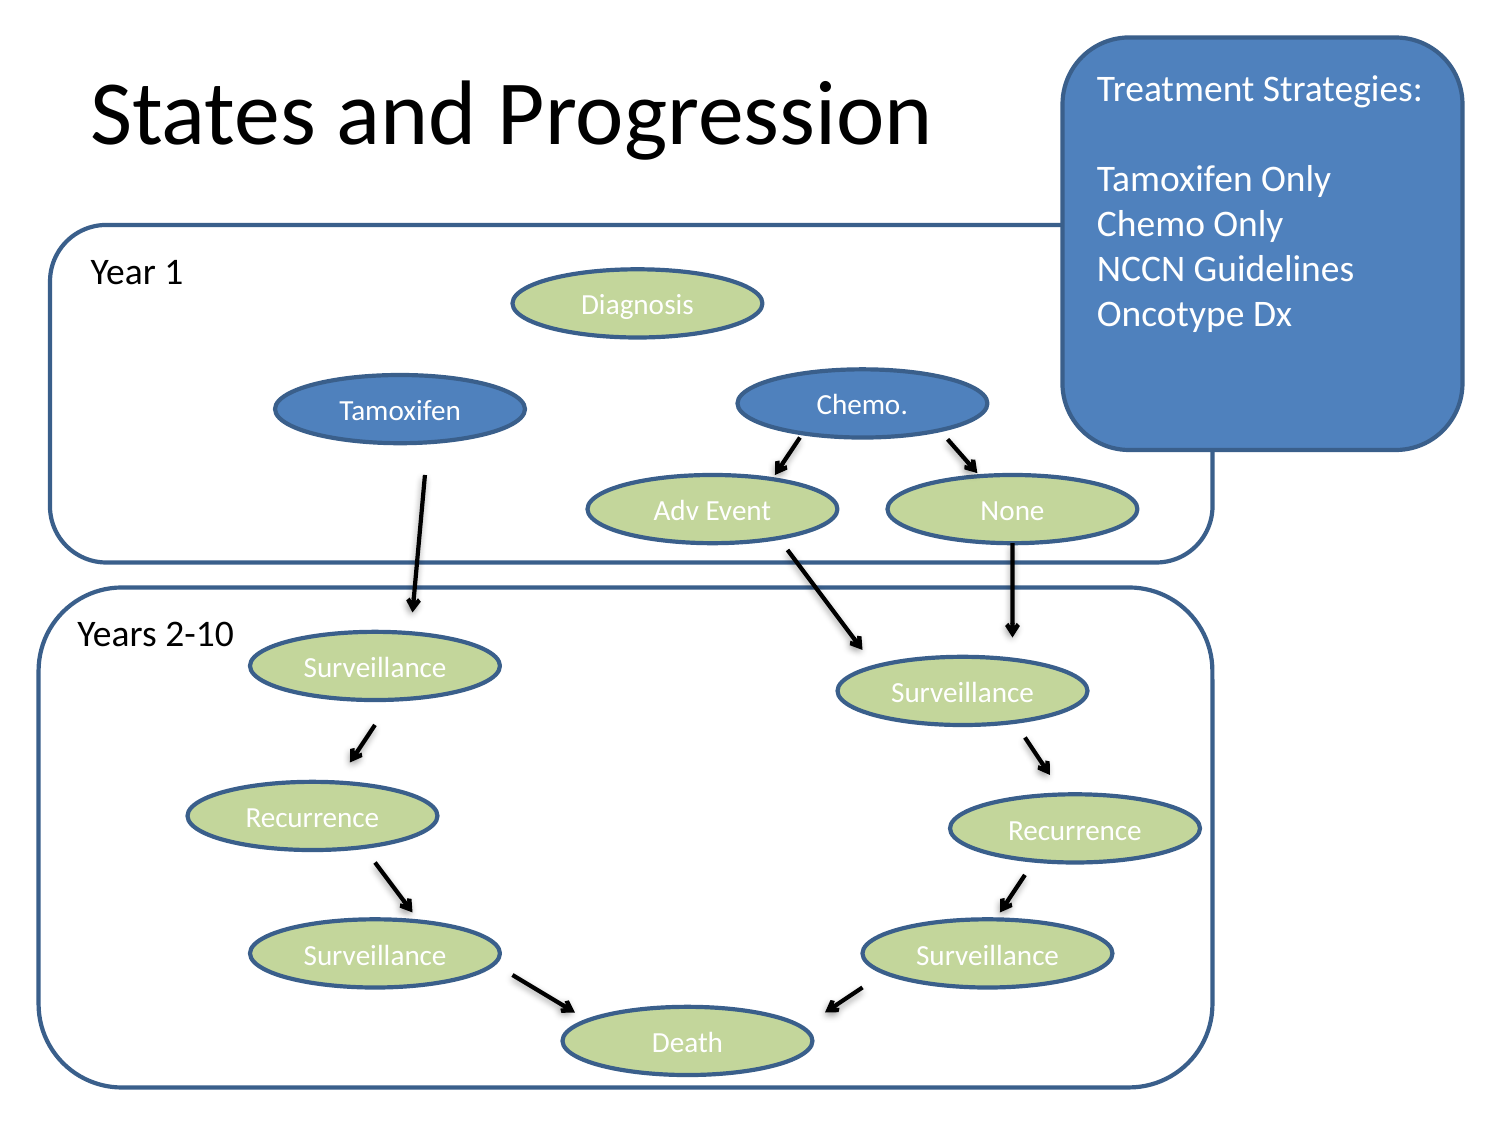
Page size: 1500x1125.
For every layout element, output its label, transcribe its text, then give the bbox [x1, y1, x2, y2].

title States and Progression [75, 45, 1092, 231]
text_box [512, 974, 576, 1013]
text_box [1024, 737, 1051, 776]
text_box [999, 874, 1026, 913]
text_box [47, 222, 1215, 565]
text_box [949, 437, 976, 476]
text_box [374, 862, 413, 913]
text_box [349, 724, 376, 763]
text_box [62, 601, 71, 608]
text_box Treatment Strategies: Tamoxifen Only Chemo Only NCCN Guidelines Oncotype Dx [1060, 35, 1465, 453]
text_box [787, 549, 863, 651]
text_box [36, 585, 1215, 1090]
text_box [412, 474, 426, 613]
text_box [774, 437, 801, 476]
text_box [824, 987, 863, 1013]
